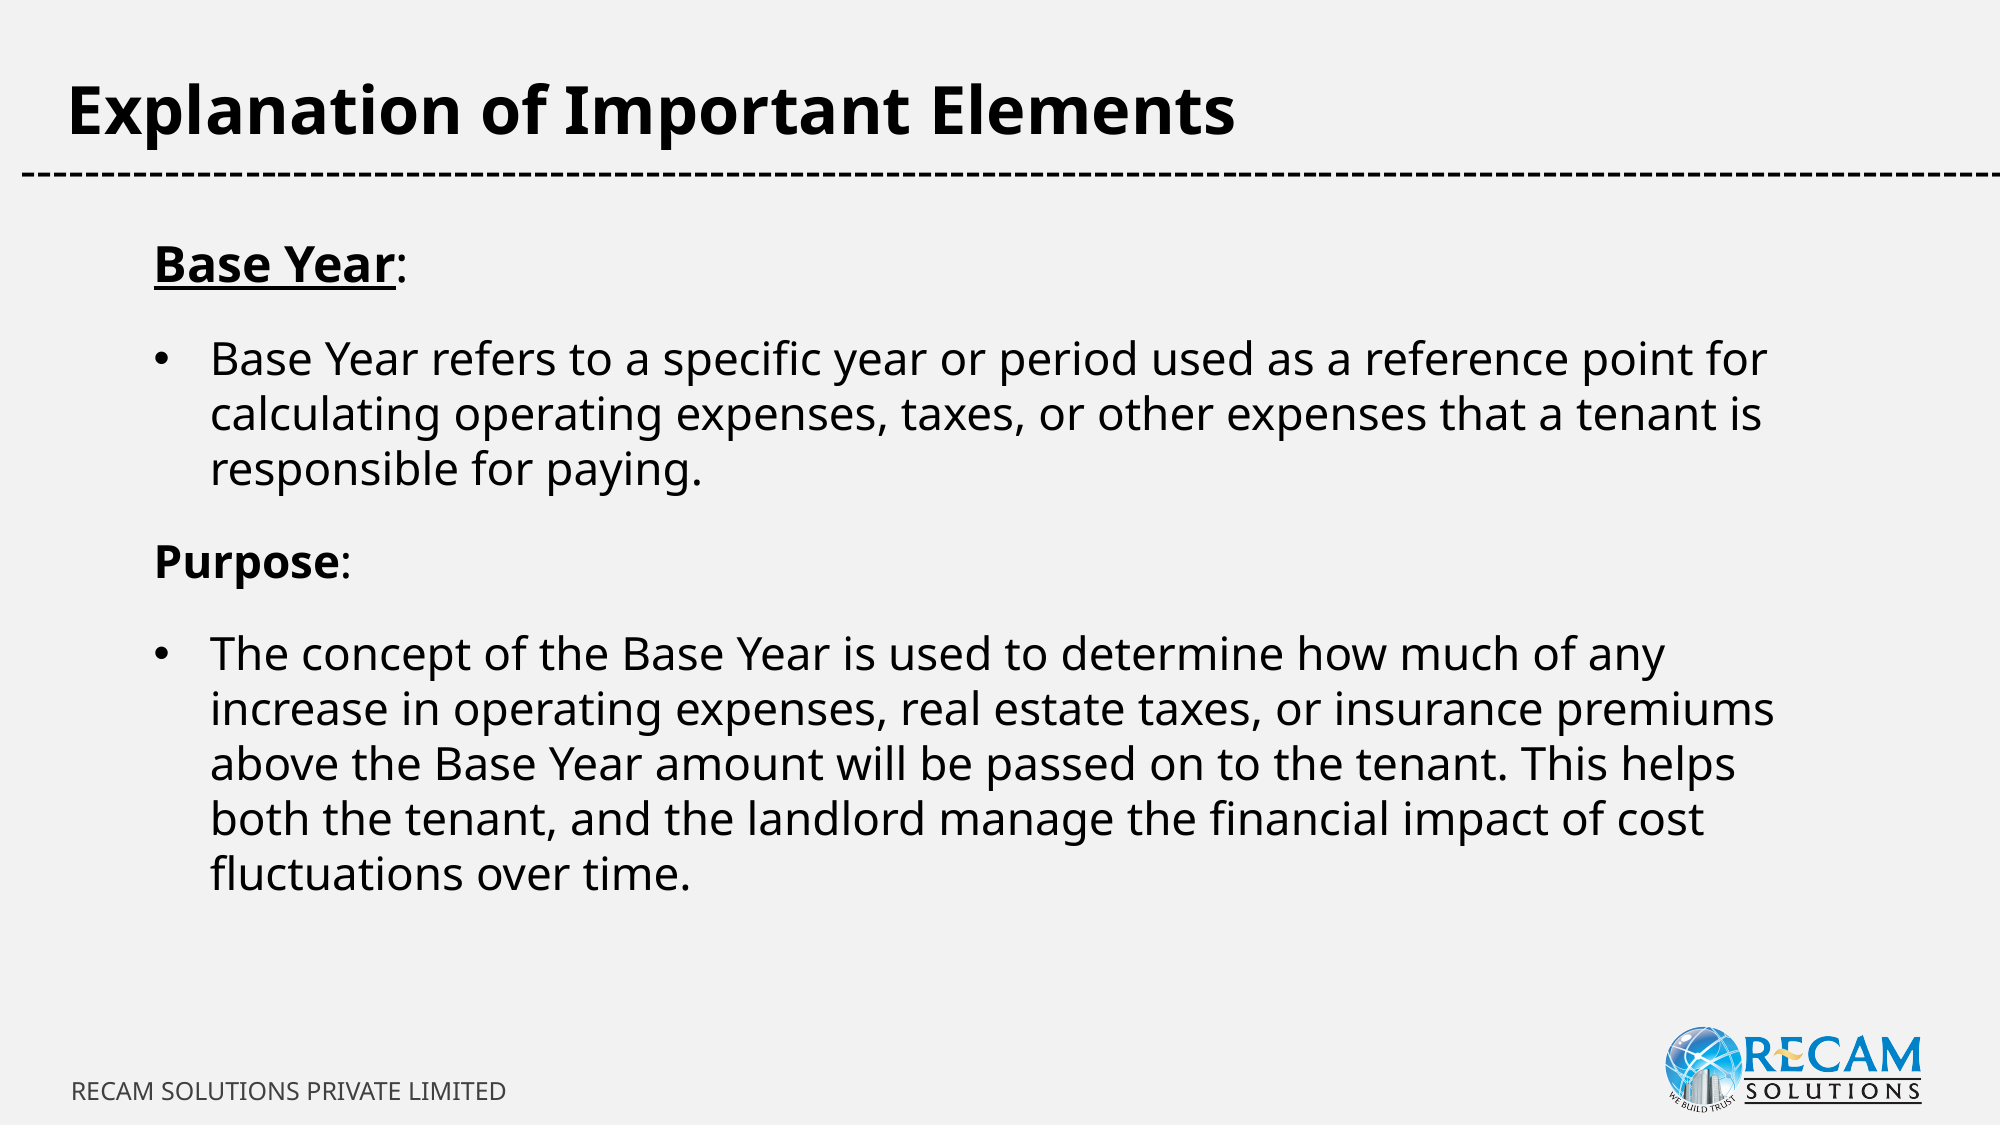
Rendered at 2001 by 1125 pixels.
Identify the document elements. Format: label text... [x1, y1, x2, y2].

text_box Explanation of Important Elements [51, 60, 1520, 131]
text_box Base Year: Base Year refers to a specific year or period used as a reference point for calculating operating expenses, taxes, or other expenses that a tenant is responsible for paying. Purpose: The concept of the Base Year is used to determine how much of any increase in operating expenses, real estate taxes, or insurance premiums above the Base Year amount will be passed on to the tenant. This helps both the tenant, and the landlord manage the financial impact of cost fluctuations over time. [138, 224, 1842, 907]
picture [1652, 1014, 1935, 1125]
text_box ----------------------------------------------------------------------------------------------------------------------------- [6, 131, 2000, 207]
footer RECAM SOLUTIONS PRIVATE LIMITED [70, 1073, 971, 1107]
